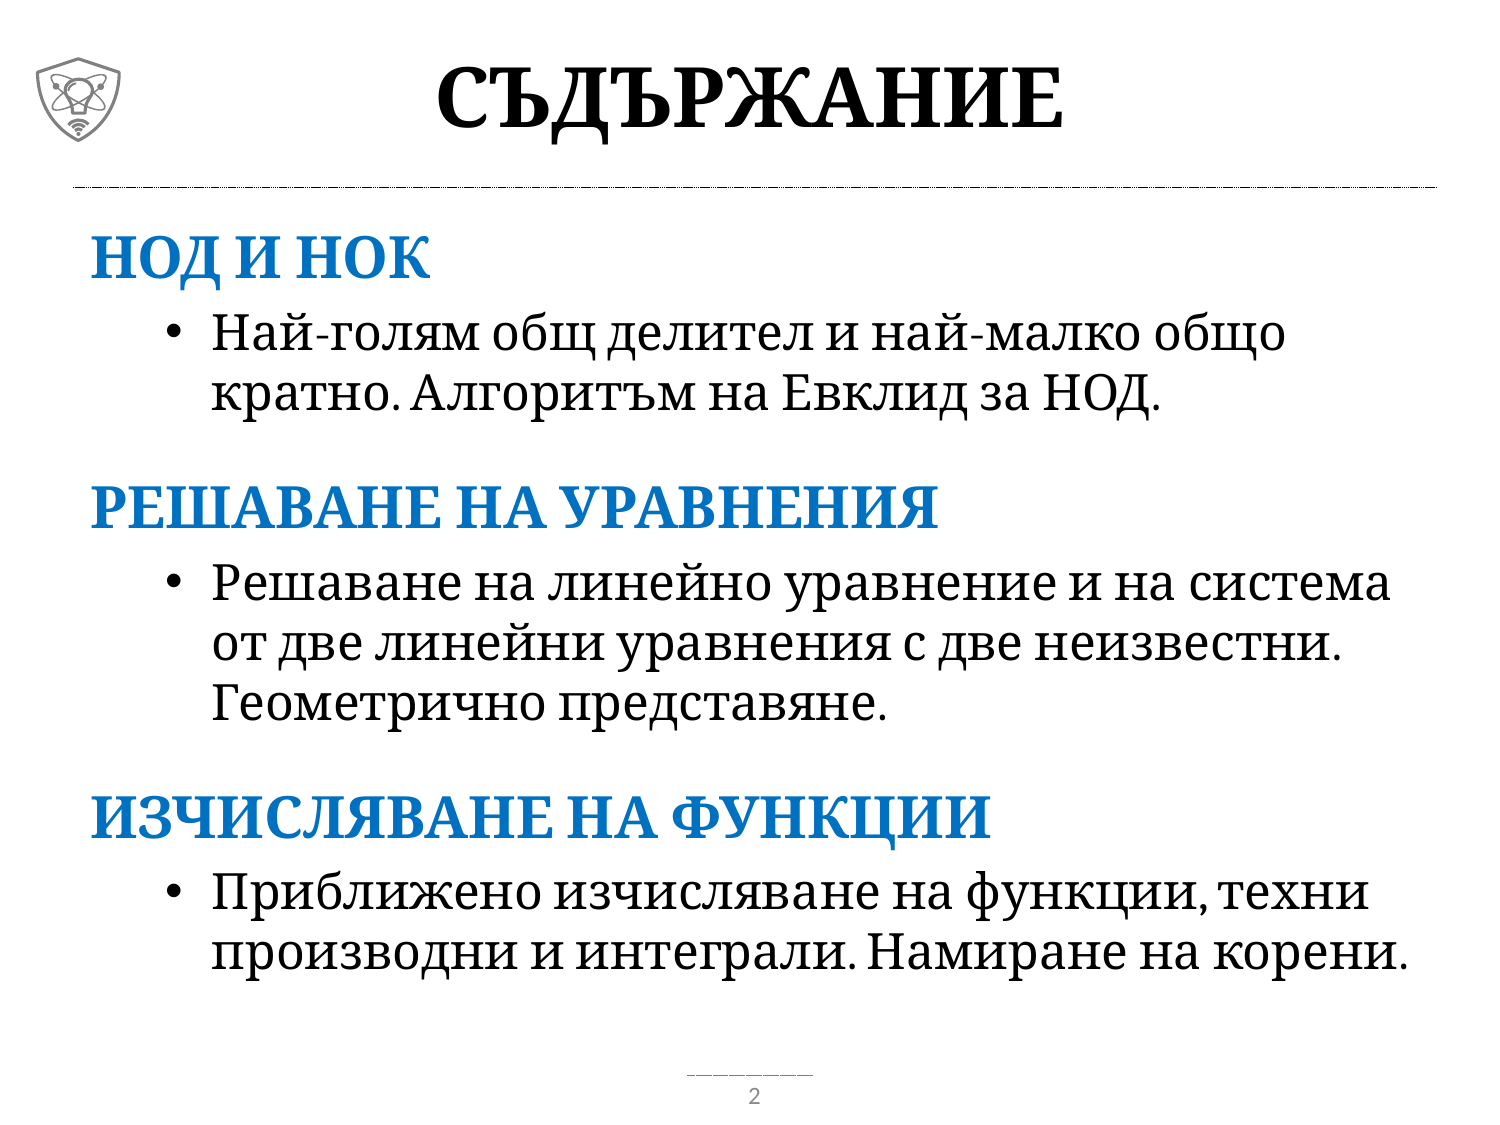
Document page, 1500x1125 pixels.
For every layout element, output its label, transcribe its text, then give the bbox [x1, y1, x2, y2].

title Съдържание [0, 0, 1500, 188]
list НОД и НОК Най-голям общ делител и най-малко общо кратно. Алгоритъм на Евклид за НОД. Решаване на уравнения Решаване на линейно уравнение и на система от две линейни уравнения с две неизвестни. Геометрично представяне. Изчисляване на функции Приближено изчисляване на функции, техни производни и интеграли. Намиране на корени. [75, 212, 1450, 1063]
slide_number 2 [579, 1065, 930, 1125]
